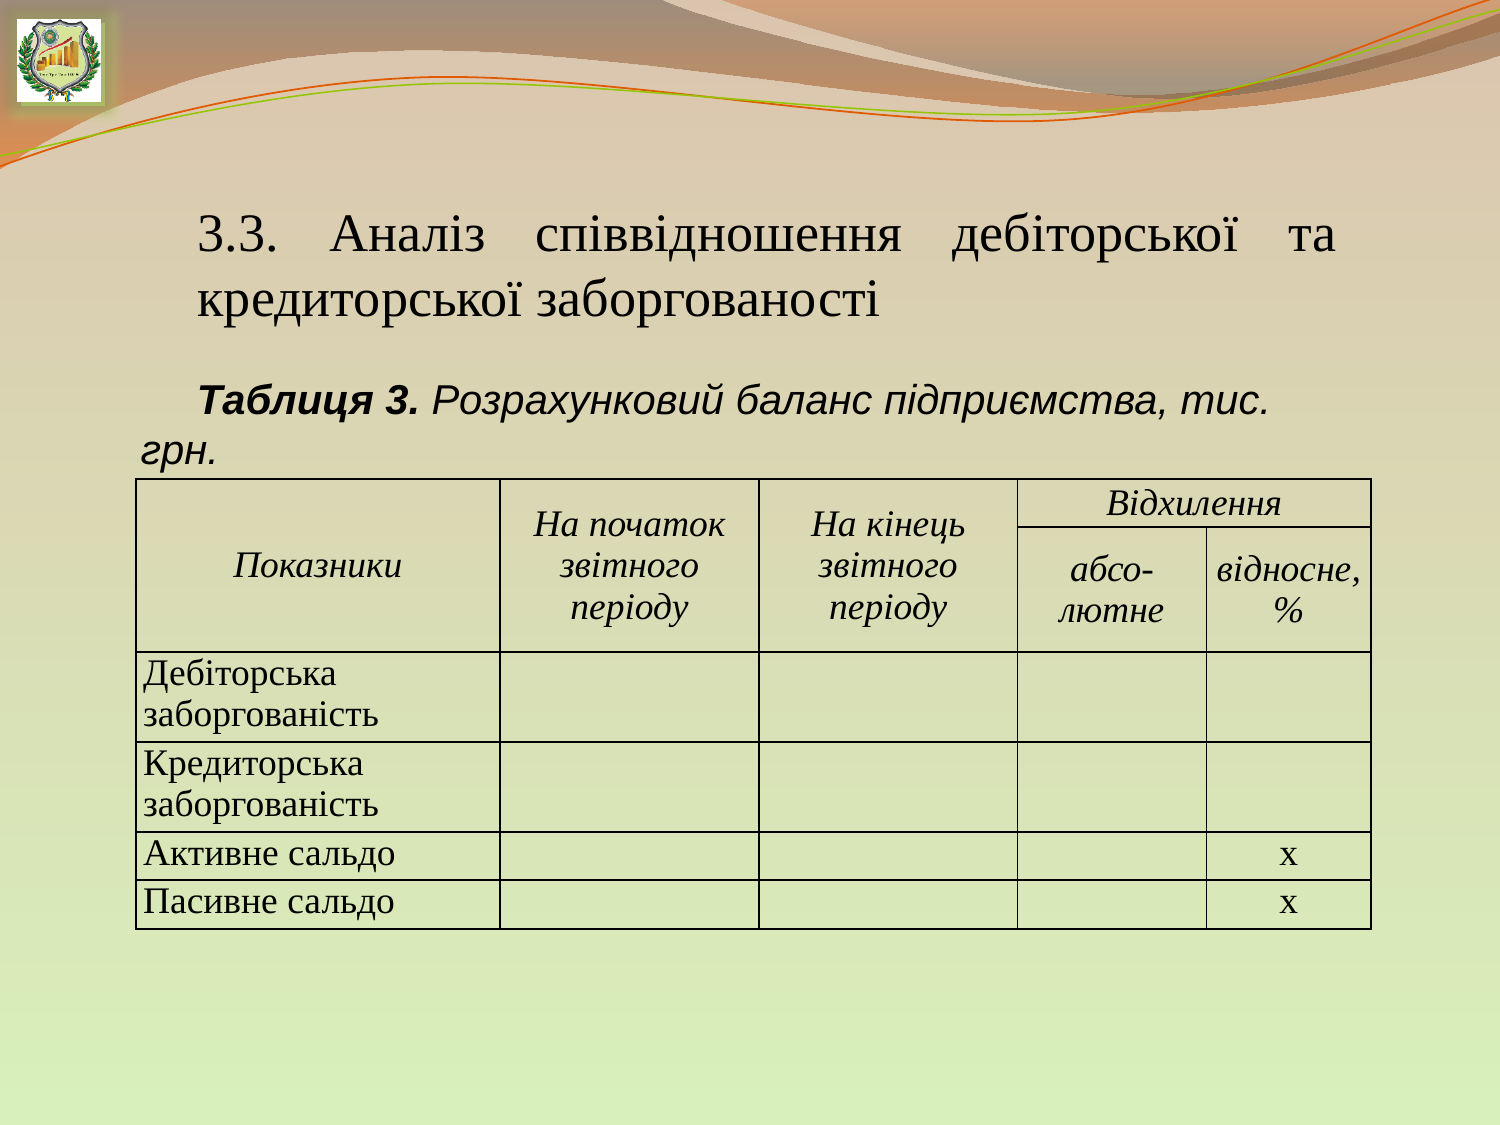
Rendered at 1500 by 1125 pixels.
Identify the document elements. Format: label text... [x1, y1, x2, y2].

table_header Показники [137, 480, 499, 651]
table_cell [1018, 653, 1206, 741]
table_cell [501, 653, 758, 741]
table_cell [1207, 653, 1370, 741]
table_header На початок звітного періоду [501, 480, 758, 651]
table_cell Кредиторська заборгованість [137, 743, 499, 831]
table_cell [760, 881, 1017, 928]
table_cell Пасивне сальдо [137, 881, 499, 928]
picture [17, 18, 101, 102]
table_cell Активне сальдо [137, 833, 499, 879]
table_cell [501, 743, 758, 831]
table_header Відхилення [1018, 480, 1370, 526]
table_cell абсо-лютне [1018, 528, 1206, 651]
table_cell [1207, 743, 1370, 831]
table_cell [1018, 833, 1206, 879]
table_cell [1018, 881, 1206, 928]
text_box 3.3. Аналіз співвідношення дебіторської та кредиторської заборгованості [182, 189, 1353, 335]
table_cell [501, 881, 758, 928]
table_header На кінець звітного періоду [760, 480, 1017, 651]
text_box Таблиця 3. Розрахунковий баланс підприємства, тис. грн. [125, 390, 1321, 456]
table_cell [760, 743, 1017, 831]
table_cell Дебіторська заборгованість [137, 653, 499, 741]
table_cell х [1207, 833, 1370, 879]
table_cell [501, 833, 758, 879]
table_cell [760, 653, 1017, 741]
table_cell [1018, 743, 1206, 831]
table_cell х [1207, 881, 1370, 928]
table_cell відносне, % [1207, 528, 1370, 651]
table_cell [760, 833, 1017, 879]
